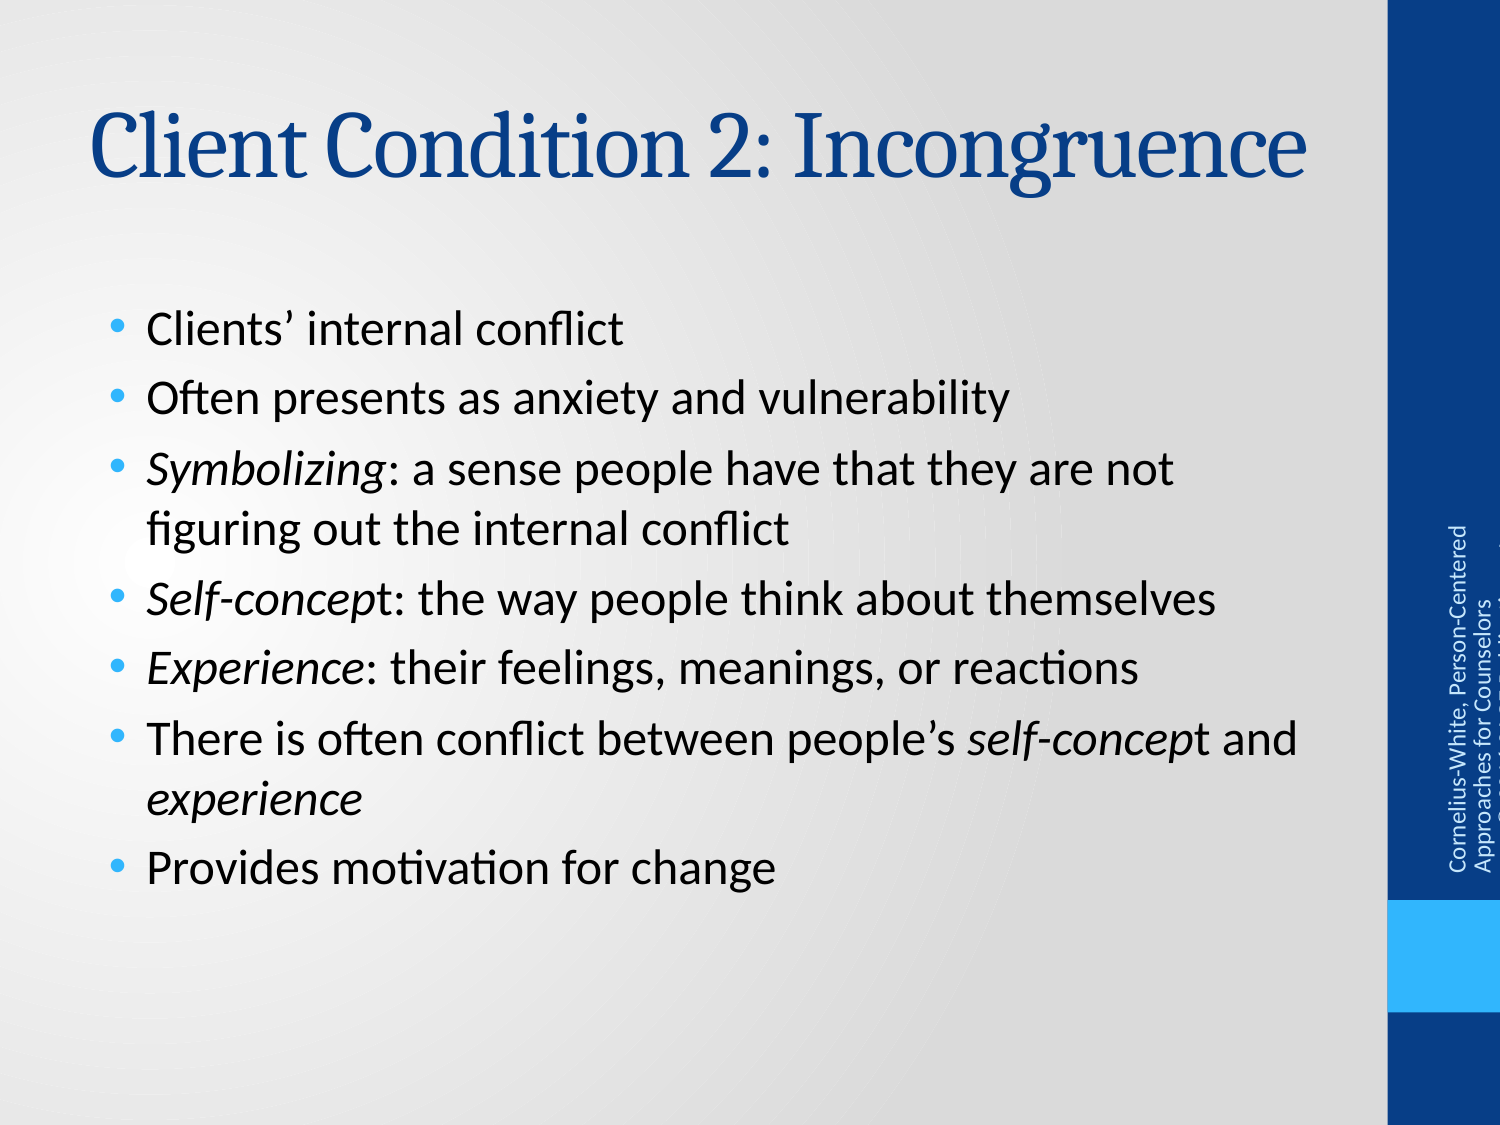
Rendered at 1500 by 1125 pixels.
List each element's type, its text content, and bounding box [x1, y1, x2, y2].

list Clients’ internal conflict Often presents as anxiety and vulnerability Symbolizing: a sense people have that they are not figuring out the internal conflict Self-concept: the way people think about themselves Experience: their feelings, meanings, or reactions There is often conflict between people’s self-concept and experience Provides motivation for change [75, 287, 1325, 1050]
title Client Condition 2: Incongruence [75, 45, 1325, 233]
footer Cornelius-White, Person-Centered Approaches for Counselors © 2016 SAGE Publications, Inc. [1411, 500, 1500, 889]
